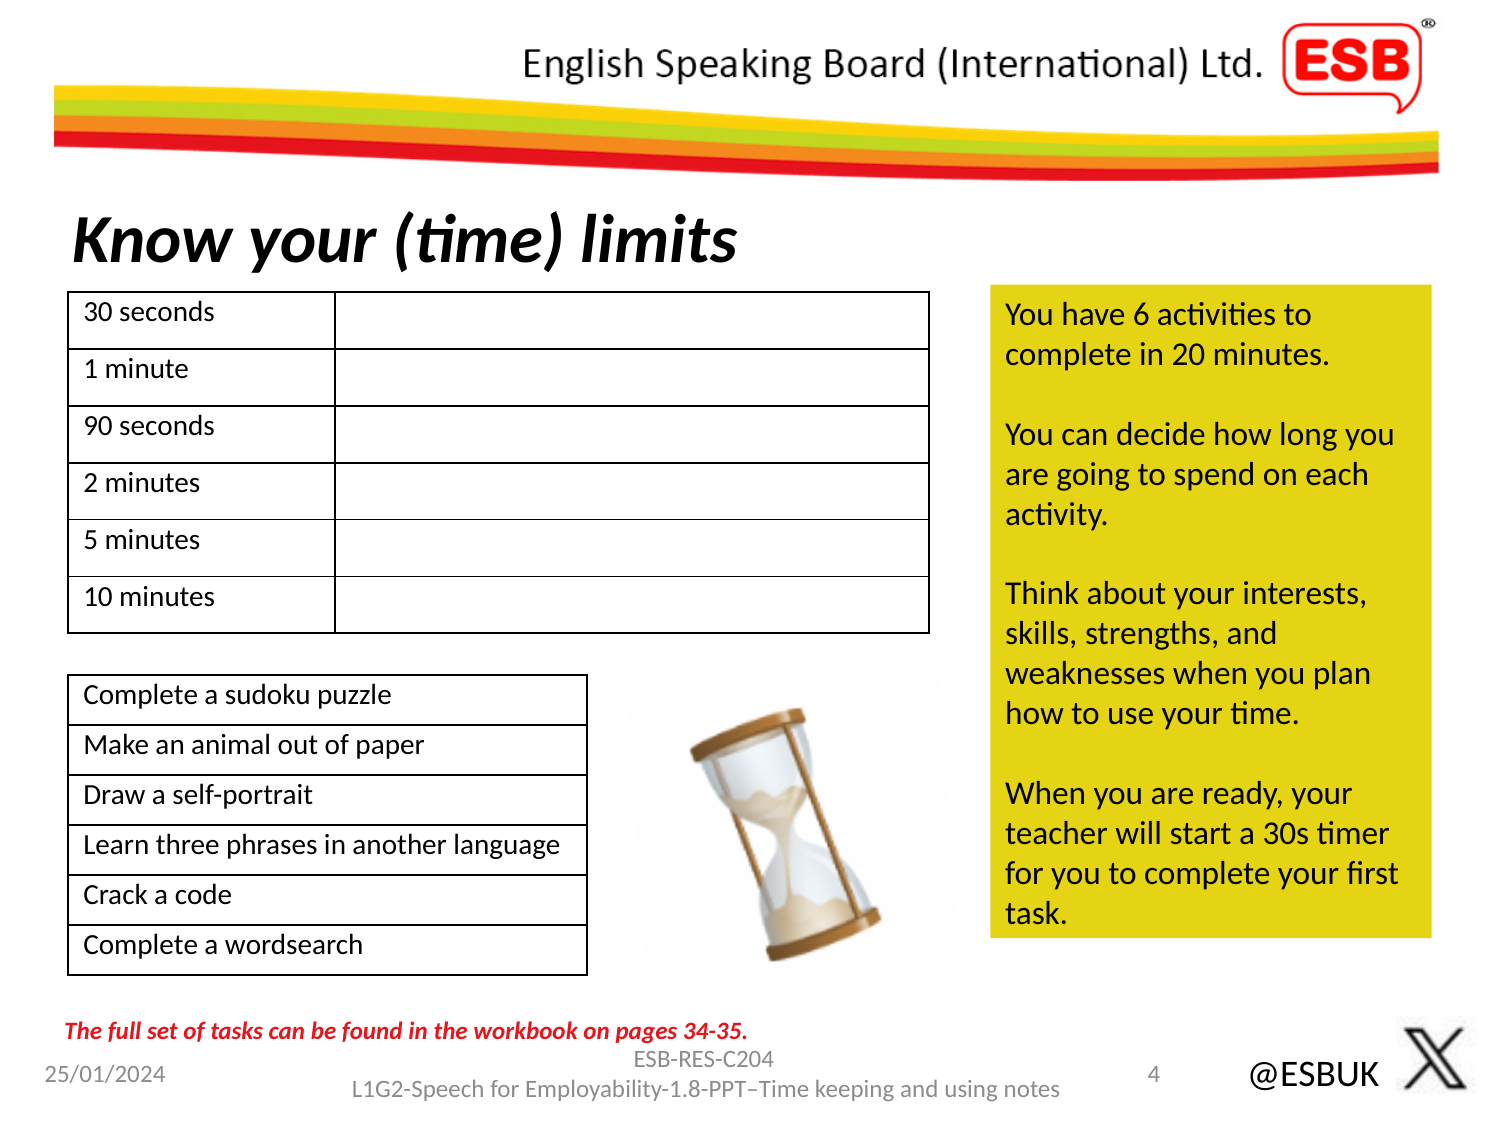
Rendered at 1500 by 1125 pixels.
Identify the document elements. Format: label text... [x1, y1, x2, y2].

table_cell Crack a code [69, 876, 586, 924]
table_cell [336, 520, 928, 576]
table_cell 90 seconds [69, 407, 334, 462]
footer ESB-RES-C204 L1G2-Speech for Employability-1.8-PPT–Time keeping and using notes [333, 1042, 930, 1103]
table_cell 10 minutes [69, 577, 334, 632]
table_header [336, 293, 928, 348]
slide_number 4 [930, 1042, 1176, 1103]
table_cell Complete a wordsearch [69, 926, 586, 974]
table_cell 5 minutes [69, 520, 334, 576]
table_cell [336, 464, 928, 519]
table_cell [336, 407, 928, 462]
picture [0, 0, 1500, 189]
table_cell 1 minute [69, 350, 334, 405]
picture [1396, 1016, 1479, 1102]
table_cell Learn three phrases in another language [69, 826, 586, 874]
text_box The full set of tasks can be found in the workbook on pages 34-35. [49, 1007, 1203, 1052]
table_cell [336, 577, 928, 632]
text_box Know your (time) limits [57, 186, 918, 284]
text_box You have 6 activities to complete in 20 minutes. You can decide how long you are going to spend on each activity. Think about your interests, skills, strengths, and weaknesses when you plan how to use your time. When you are ready, your teacher will start a 30s timer for you to complete your first task. [990, 284, 1432, 939]
table_cell [336, 350, 928, 405]
table_header 30 seconds [69, 293, 334, 348]
picture [627, 656, 959, 995]
table_cell Draw a self-portrait [69, 776, 586, 824]
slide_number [29, 1042, 333, 1103]
table_cell 2 minutes [69, 464, 334, 519]
table_cell Make an animal out of paper [69, 726, 586, 774]
table_header Complete a sudoku puzzle [69, 676, 586, 724]
